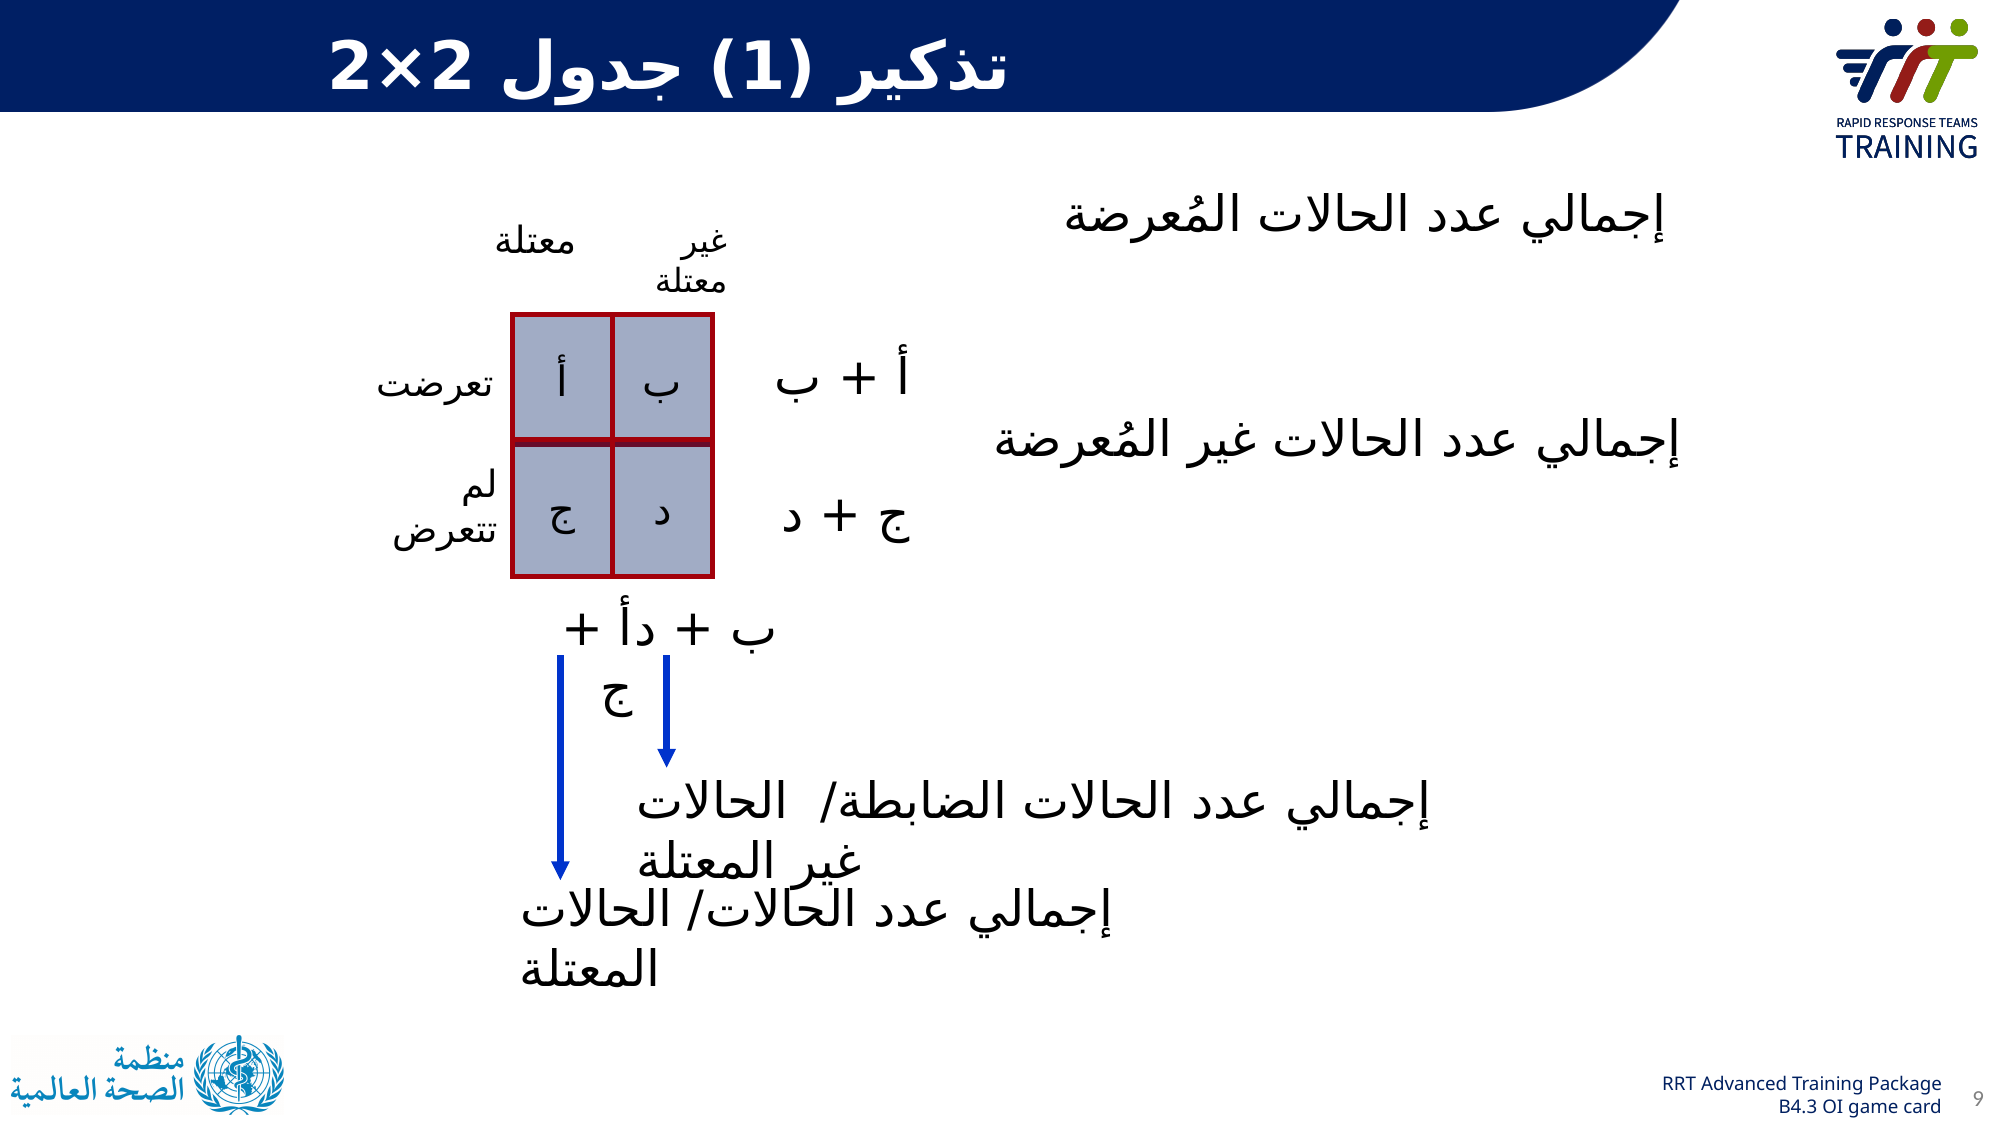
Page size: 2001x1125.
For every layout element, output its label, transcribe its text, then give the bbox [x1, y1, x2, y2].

text_box أ + ج [505, 588, 641, 723]
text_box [341, 208, 736, 578]
picture [241, 1050, 247, 1059]
text_box تذكير (1) جدول 2×2 [23, 15, 1041, 121]
text_box ب + د [641, 588, 785, 663]
text_box [660, 655, 673, 768]
text_box إجمالي عدد الحالات غير المُعرضة [941, 399, 1690, 475]
text_box [554, 655, 567, 881]
text_box ج + د [744, 474, 918, 550]
picture [1835, 19, 1978, 167]
list إجمالي عدد الحالات المُعرضة [325, 180, 1675, 945]
picture [0, 0, 1708, 112]
picture [11, 1035, 284, 1115]
text_box أ + ب [744, 337, 918, 412]
text_box إجمالي عدد الحالات الضابطة/ الحالات غير المعتلة [628, 761, 1489, 897]
text_box إجمالي عدد الحالات/ الحالات المعتلة [512, 869, 1260, 1005]
